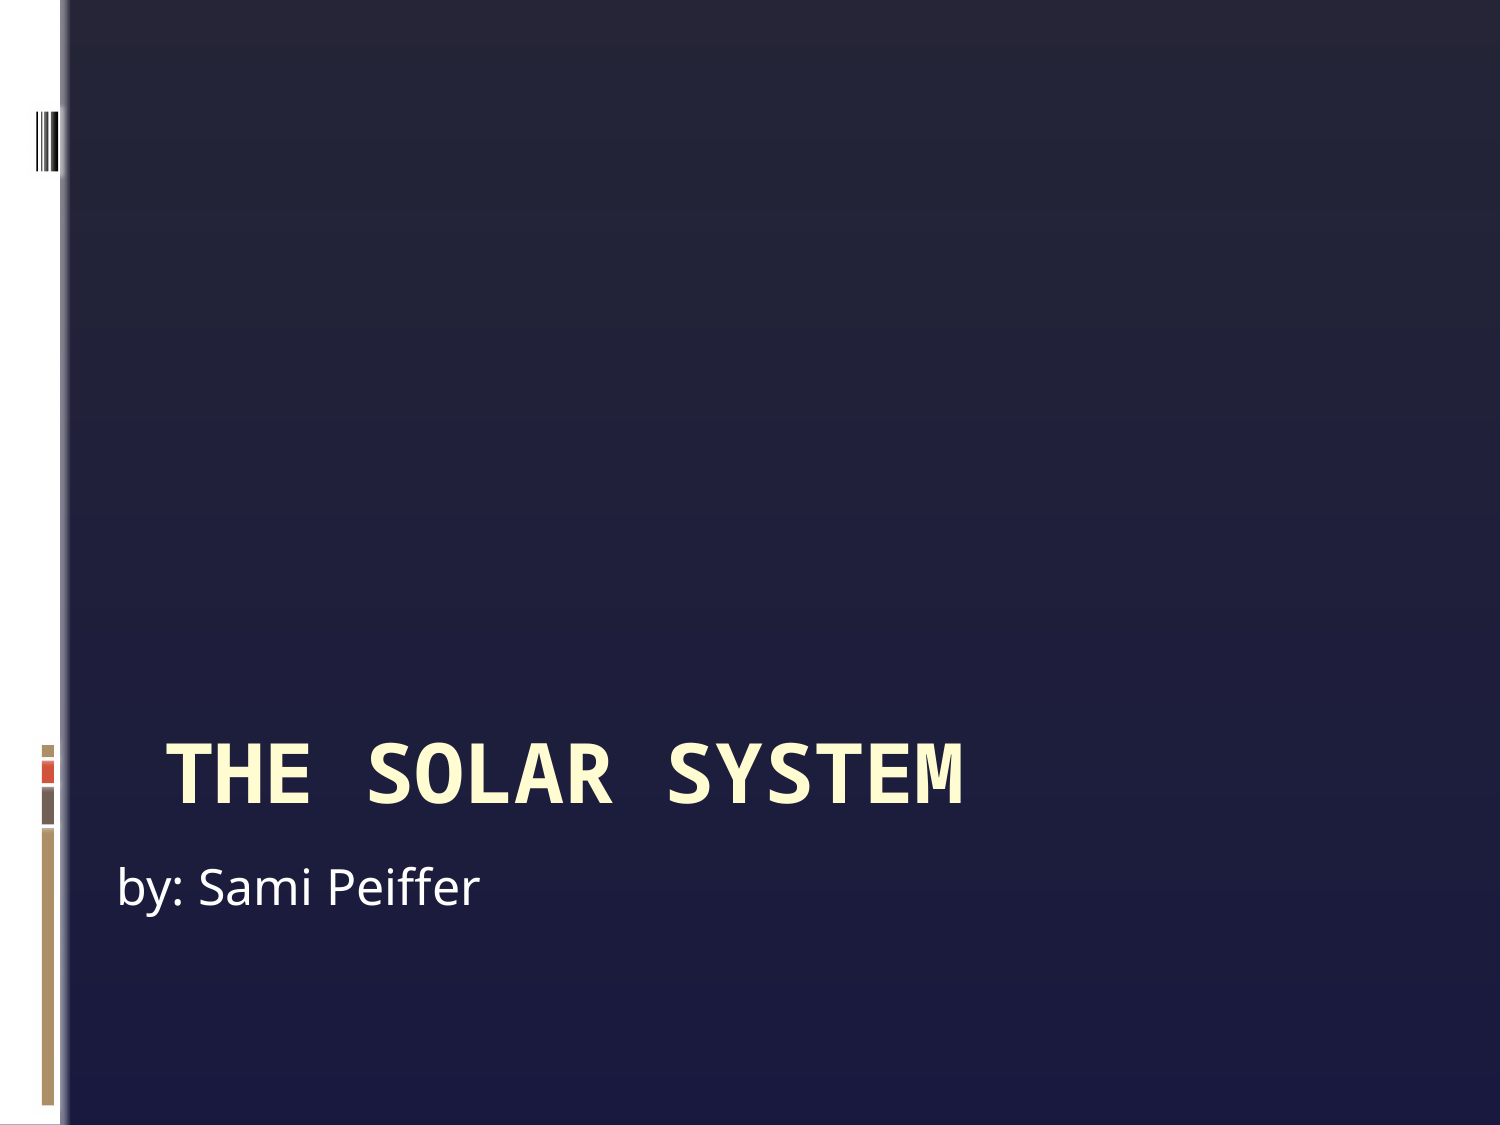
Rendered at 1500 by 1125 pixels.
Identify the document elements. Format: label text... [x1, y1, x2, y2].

subtitle by: Sami Peiffer [99, 675, 1375, 923]
title The Solar System [150, 712, 1425, 1037]
